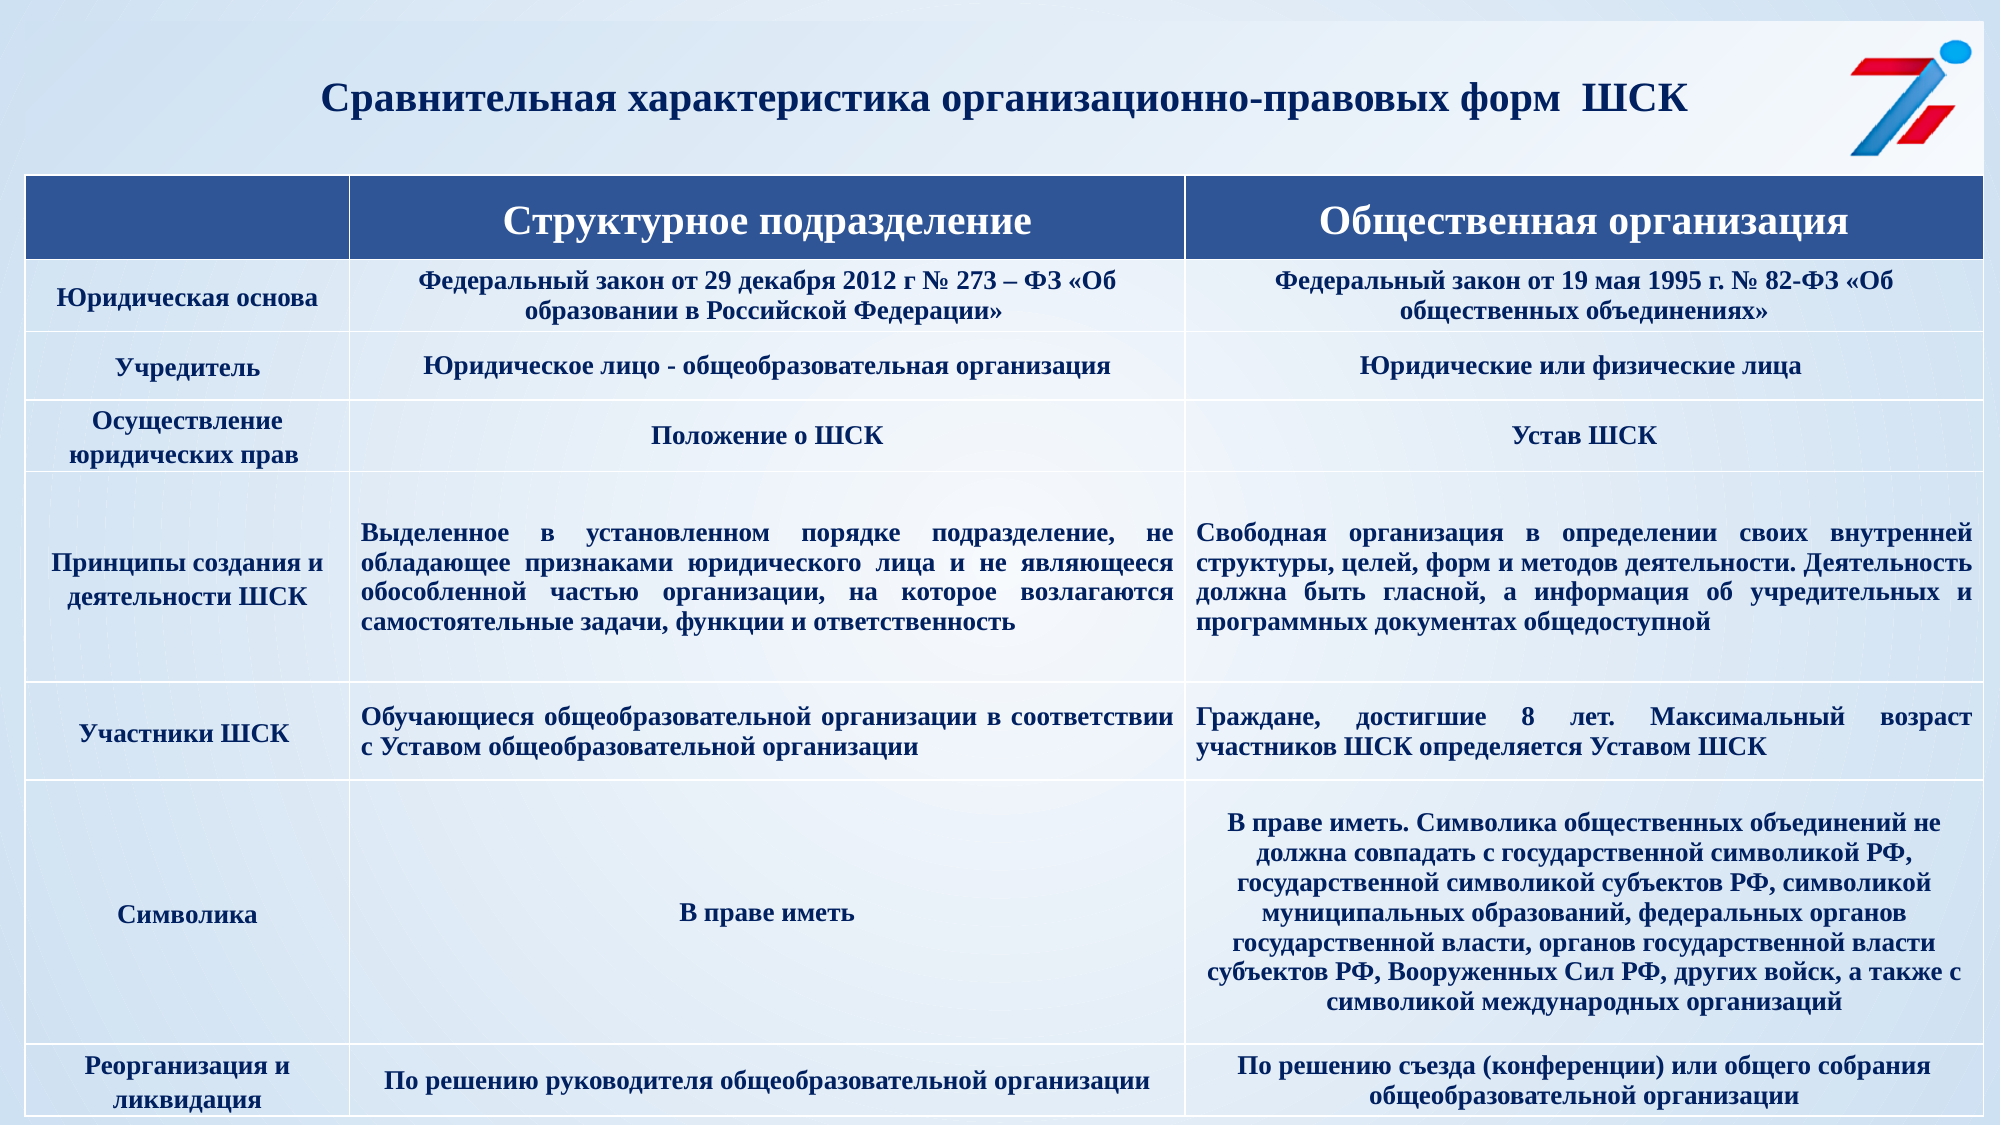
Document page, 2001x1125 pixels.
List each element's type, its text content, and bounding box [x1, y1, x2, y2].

title Сравнительная характеристика организационно-правовых форм ШСК [25, 21, 1984, 174]
table_cell Обучающиеся общеобразовательной организации в соответствии с Уставом общеобразовательной организации [350, 683, 1184, 779]
table_cell Устав ШСК [1186, 401, 1983, 471]
table_cell Свободная организация в определении своих внутренней структуры, целей, форм и методов деятельности. Деятельность должна быть гласной, а информация об учредительных и программных документах общедоступной [1186, 472, 1983, 681]
table_cell По решению руководителя общеобразовательной организации [350, 1045, 1184, 1115]
table_cell Юридическое лицо - общеобразовательная организация [350, 332, 1184, 399]
table_cell В праве иметь [350, 781, 1184, 1043]
table_cell Участники ШСК [26, 683, 349, 779]
picture [1848, 38, 1975, 157]
table_cell Реорганизация и ликвидация [26, 1045, 349, 1115]
table_cell Федеральный закон от 29 декабря 2012 г № 273 – ФЗ «Об образовании в Российской Федерации» [350, 260, 1184, 331]
table_cell Осуществление юридических прав [26, 401, 349, 471]
table_cell Учредитель [26, 332, 349, 399]
table_cell Выделенное в установленном порядке подразделение, не обладающее признаками юридического лица и не являющееся обособленной частью организации, на которое возлагаются самостоятельные задачи, функции и ответственность [350, 472, 1184, 681]
table_header [26, 176, 349, 259]
table_cell Принципы создания и деятельности ШСК [26, 472, 349, 681]
table_header Структурное подразделение [350, 176, 1184, 259]
table_cell Юридическая основа [26, 260, 349, 331]
table_header Общественная организация [1186, 176, 1983, 259]
table_cell Федеральный закон от 19 мая 1995 г. № 82-ФЗ «Об общественных объединениях» [1186, 260, 1983, 331]
table_cell В праве иметь. Символика общественных объединений не должна совпадать с государственной символикой РФ, государственной символикой субъектов РФ, символикой муниципальных образований, федеральных органов государственной власти, органов государственной власти субъектов РФ, Вооруженных Сил РФ, других войск, а также с символикой международных организаций [1186, 781, 1983, 1043]
table_cell Граждане, достигшие 8 лет. Максимальный возраст участников ШСК определяется Уставом ШСК [1186, 683, 1983, 779]
table_cell Юридические или физические лица [1186, 332, 1983, 399]
table_cell По решению съезда (конференции) или общего собрания общеобразовательной организации [1186, 1045, 1983, 1115]
table_cell Символика [26, 781, 349, 1043]
table_cell Положение о ШСК [350, 401, 1184, 471]
